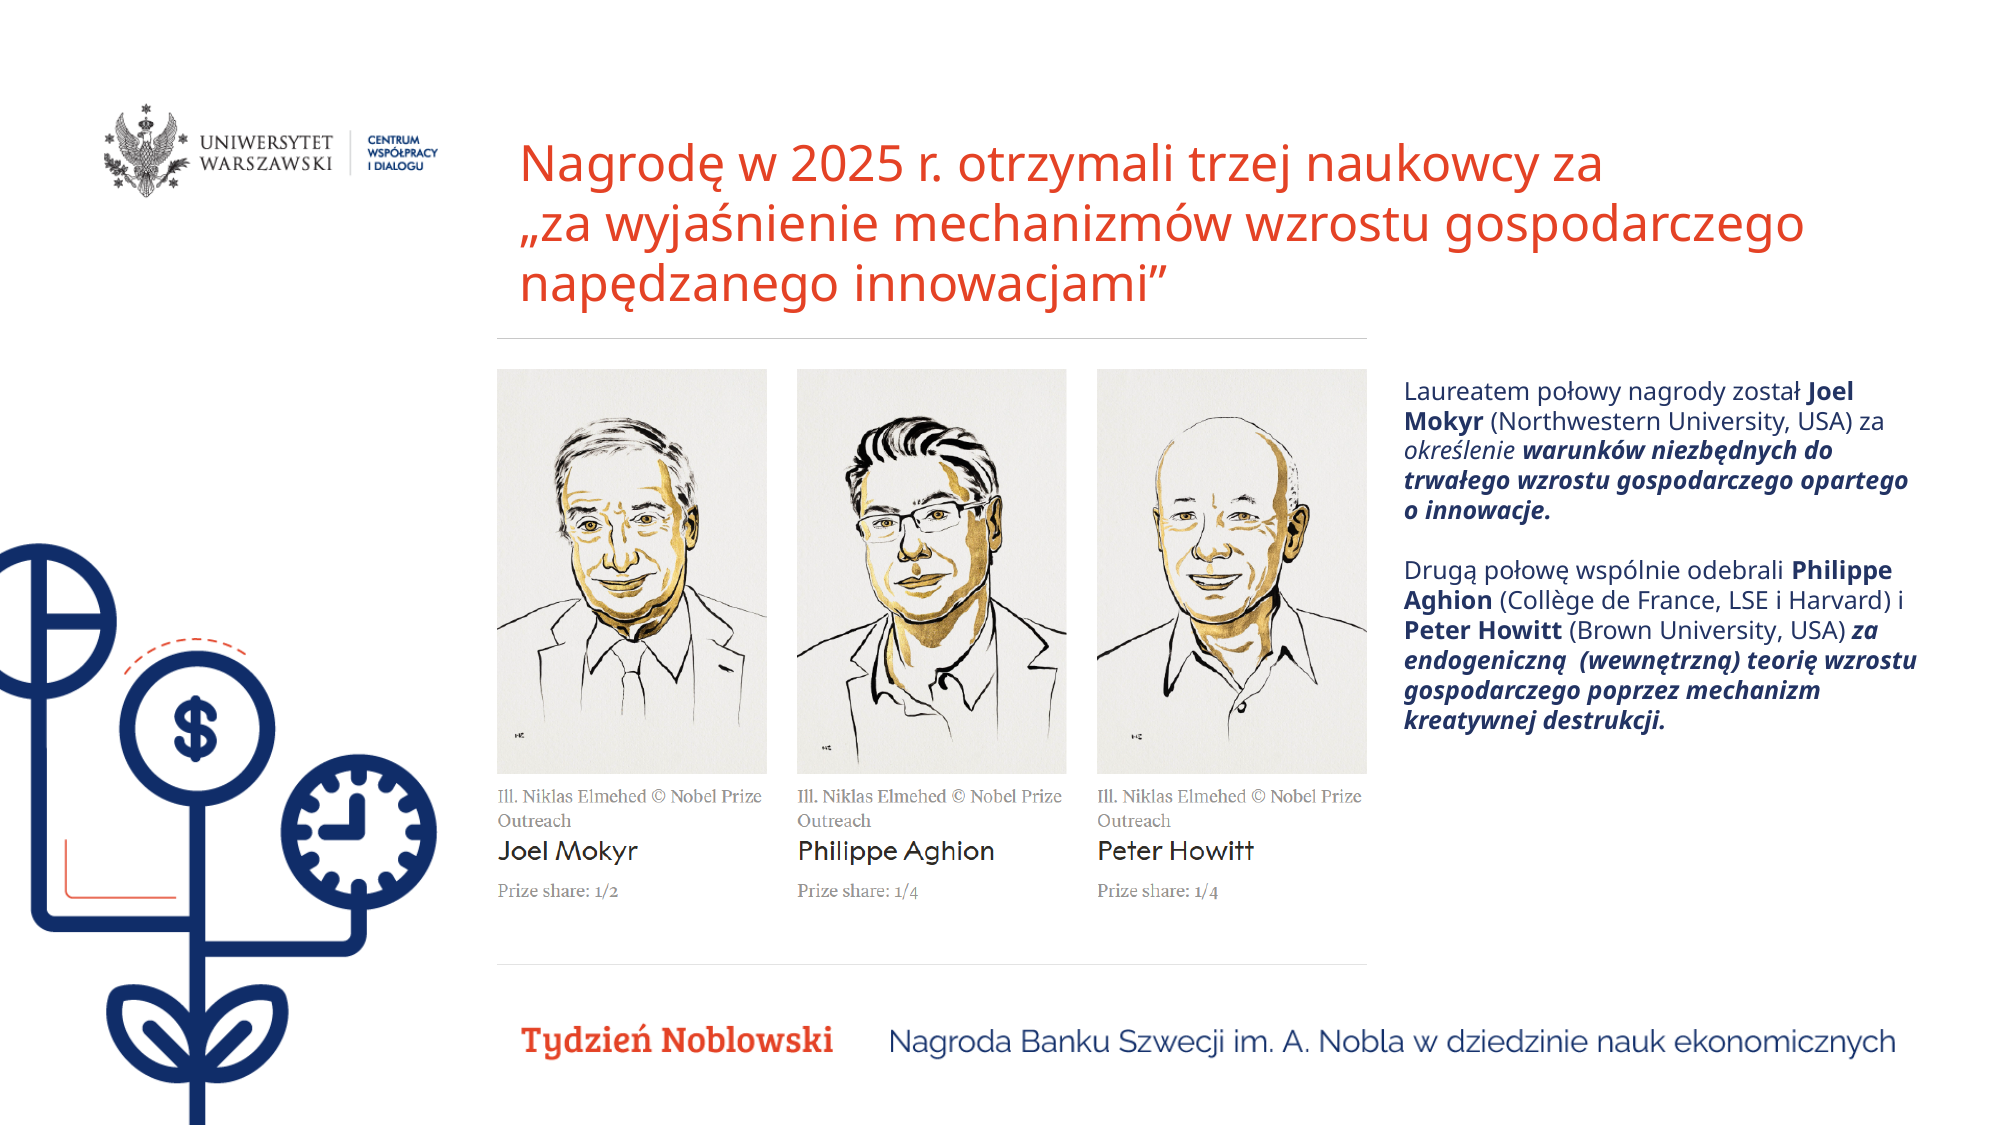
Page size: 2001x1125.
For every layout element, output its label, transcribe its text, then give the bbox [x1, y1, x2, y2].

text_box Nagrodę w 2025 r. otrzymali trzej naukowcy za „za wyjaśnienie mechanizmów wzrostu gospodarczego napędzanego innowacjami” [505, 123, 1893, 319]
picture [0, 0, 2001, 1125]
text_box Laureatem połowy nagrody został Joel Mokyr (Northwestern University, USA) za określenie warunków niezbędnych do trwałego wzrostu gospodarczego opartego o innowacje. Drugą połowę wspólnie odebrali Philippe Aghion (Collège de France, LSE i Harvard) i Peter Howitt (Brown University, USA) za endogeniczną (wewnętrzną) teorię wzrostu gospodarczego poprzez mechanizm kreatywnej destrukcji. [1390, 367, 1945, 742]
